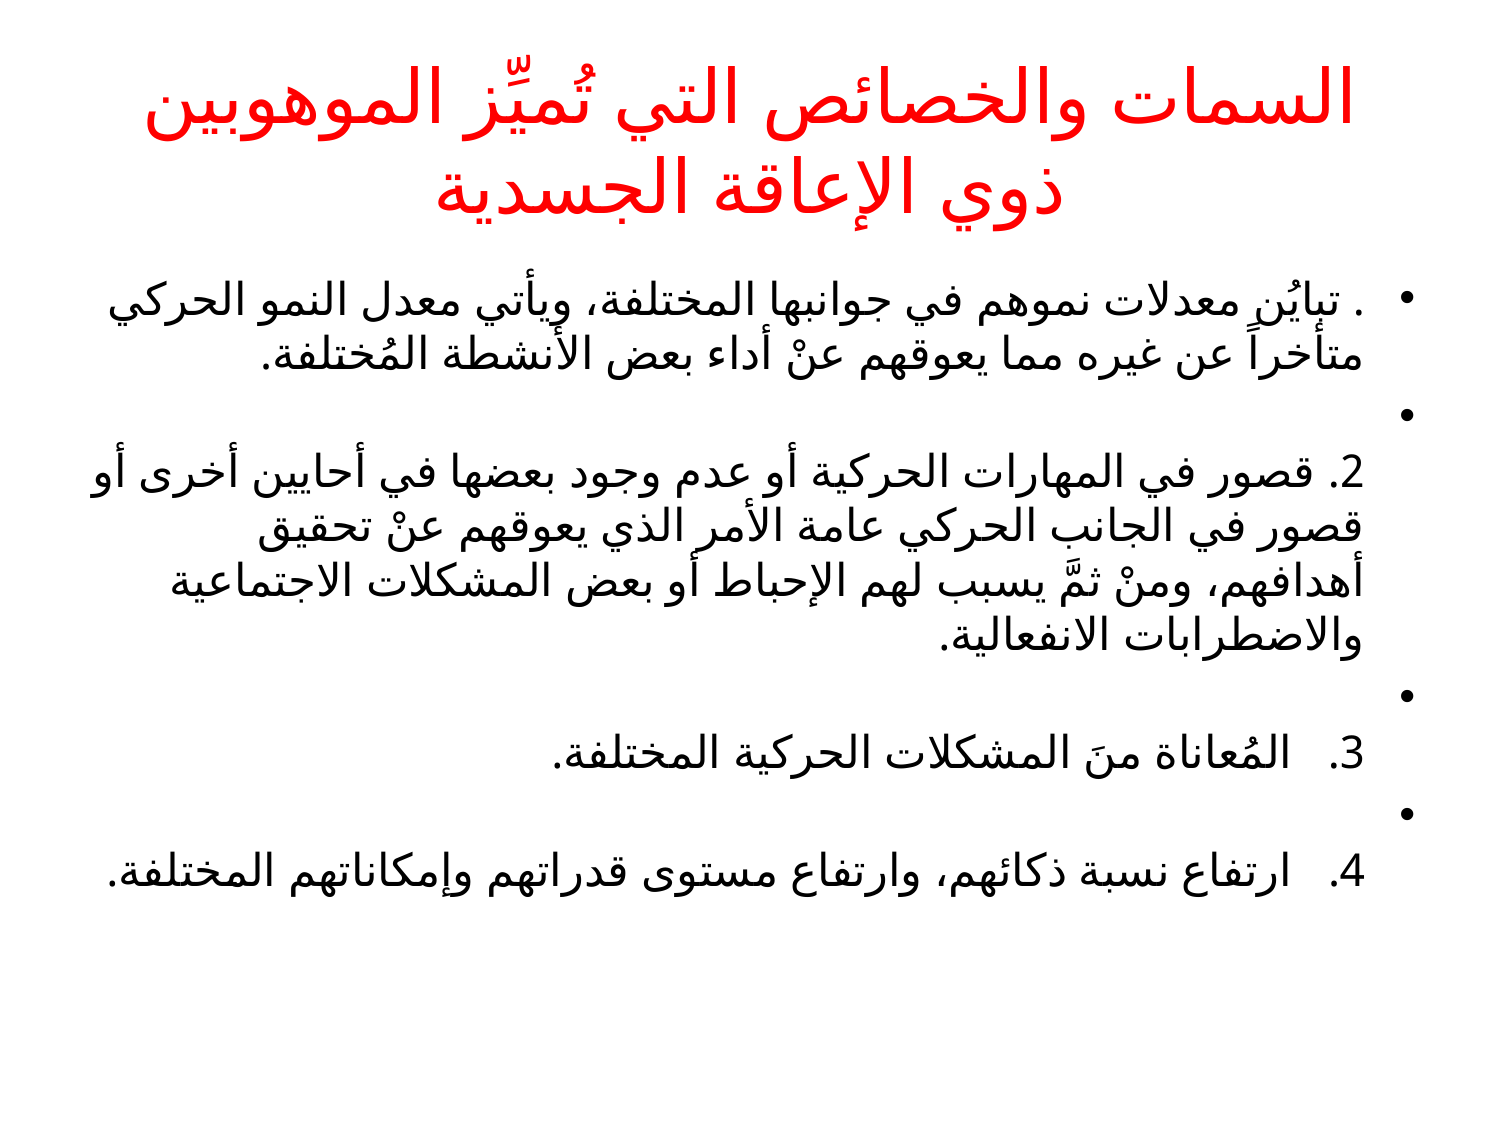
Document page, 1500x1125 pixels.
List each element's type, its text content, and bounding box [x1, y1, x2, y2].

title السمات والخصائص التي تُميِّز الموهوبين ذوي الإعاقة الجسدية [75, 45, 1425, 233]
list . تبايُن معدلات نموهم في جوانبها المختلفة، ويأتي معدل النمو الحركي متأخراً عن غيره مما يعوقهم عنْ أداء بعض الأنشطة المُختلفة. 2. قصور في المهارات الحركية أو عدم وجود بعضها في أحايين أخرى أو قصور في الجانب الحركي عامة الأمر الذي يعوقهم عنْ تحقيق أهدافهم، ومنْ ثمَّ يسبب لهم الإحباط أو بعض المشكلات الاجتماعية والاضطرابات الانفعالية. 3. المُعاناة منَ المشكلات الحركية المختلفة. 4. ارتفاع نسبة ذكائهم، وارتفاع مستوى قدراتهم وإمكاناتهم المختلفة. [75, 262, 1425, 1005]
